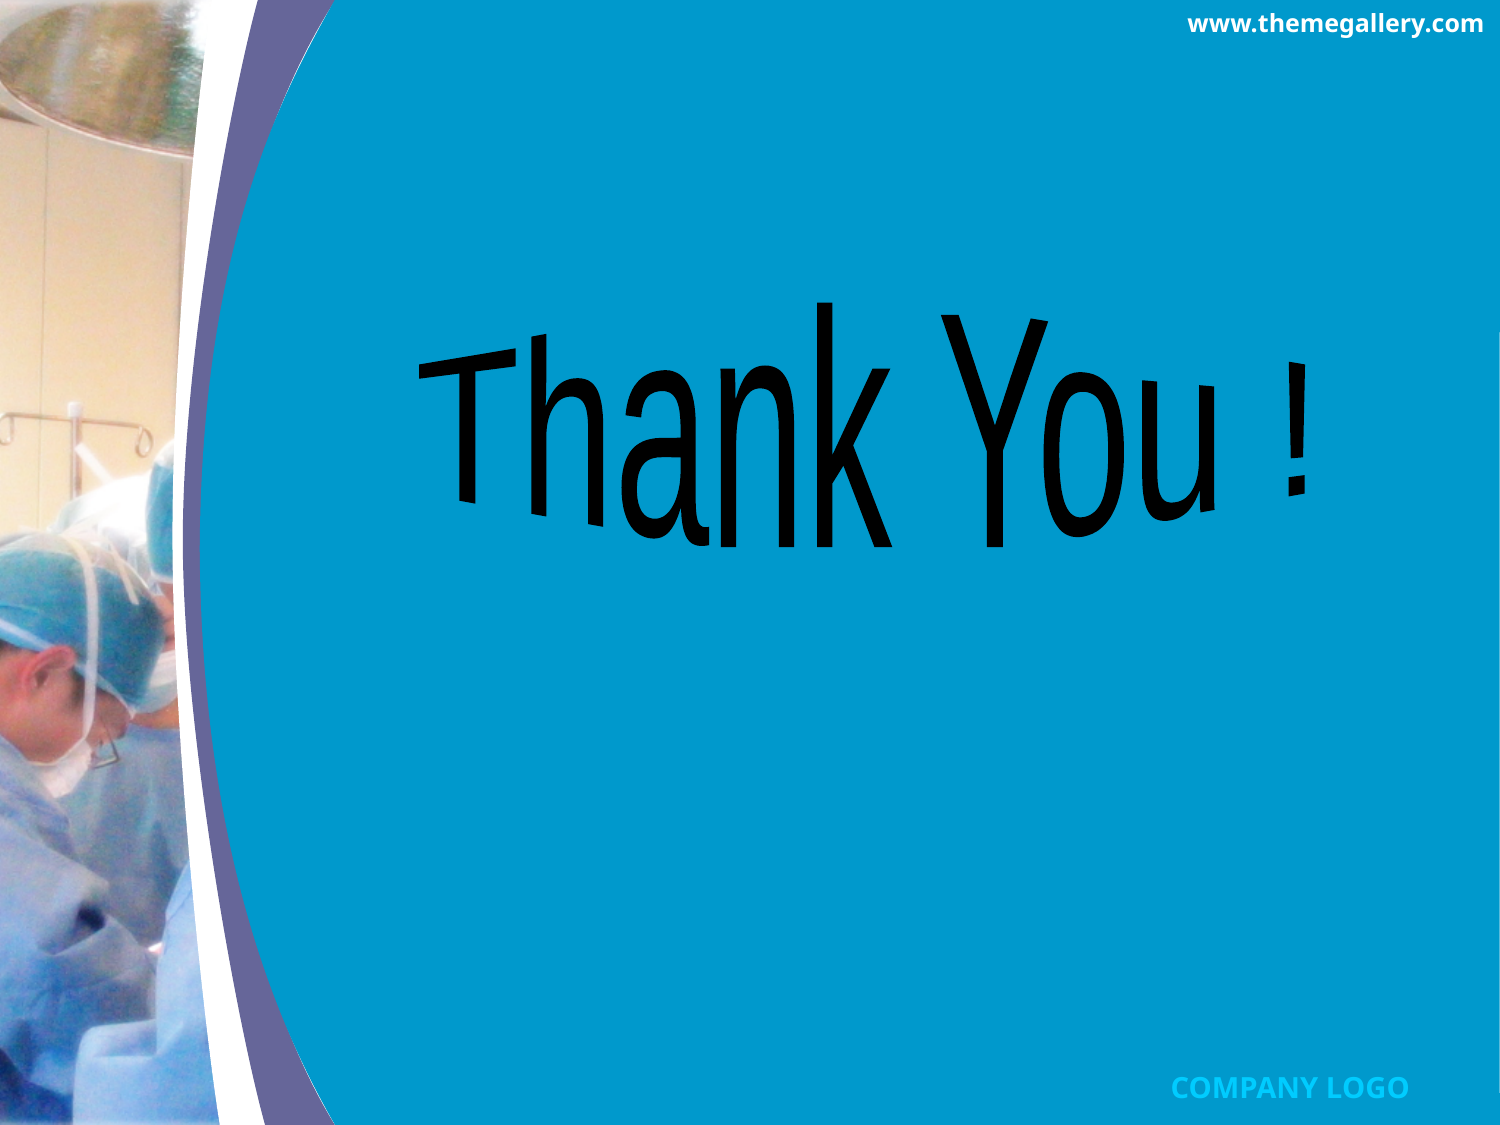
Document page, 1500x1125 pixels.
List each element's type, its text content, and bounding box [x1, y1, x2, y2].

picture [1290, 363, 1304, 457]
picture [0, 0, 219, 1125]
picture [420, 350, 514, 502]
picture [818, 304, 890, 546]
picture [1143, 382, 1213, 520]
picture [943, 316, 1046, 546]
picture [1290, 477, 1303, 495]
picture [1045, 373, 1123, 536]
picture [533, 336, 602, 525]
picture [623, 371, 708, 545]
picture [722, 367, 793, 546]
footer www.themegallery.com [873, 0, 1500, 48]
